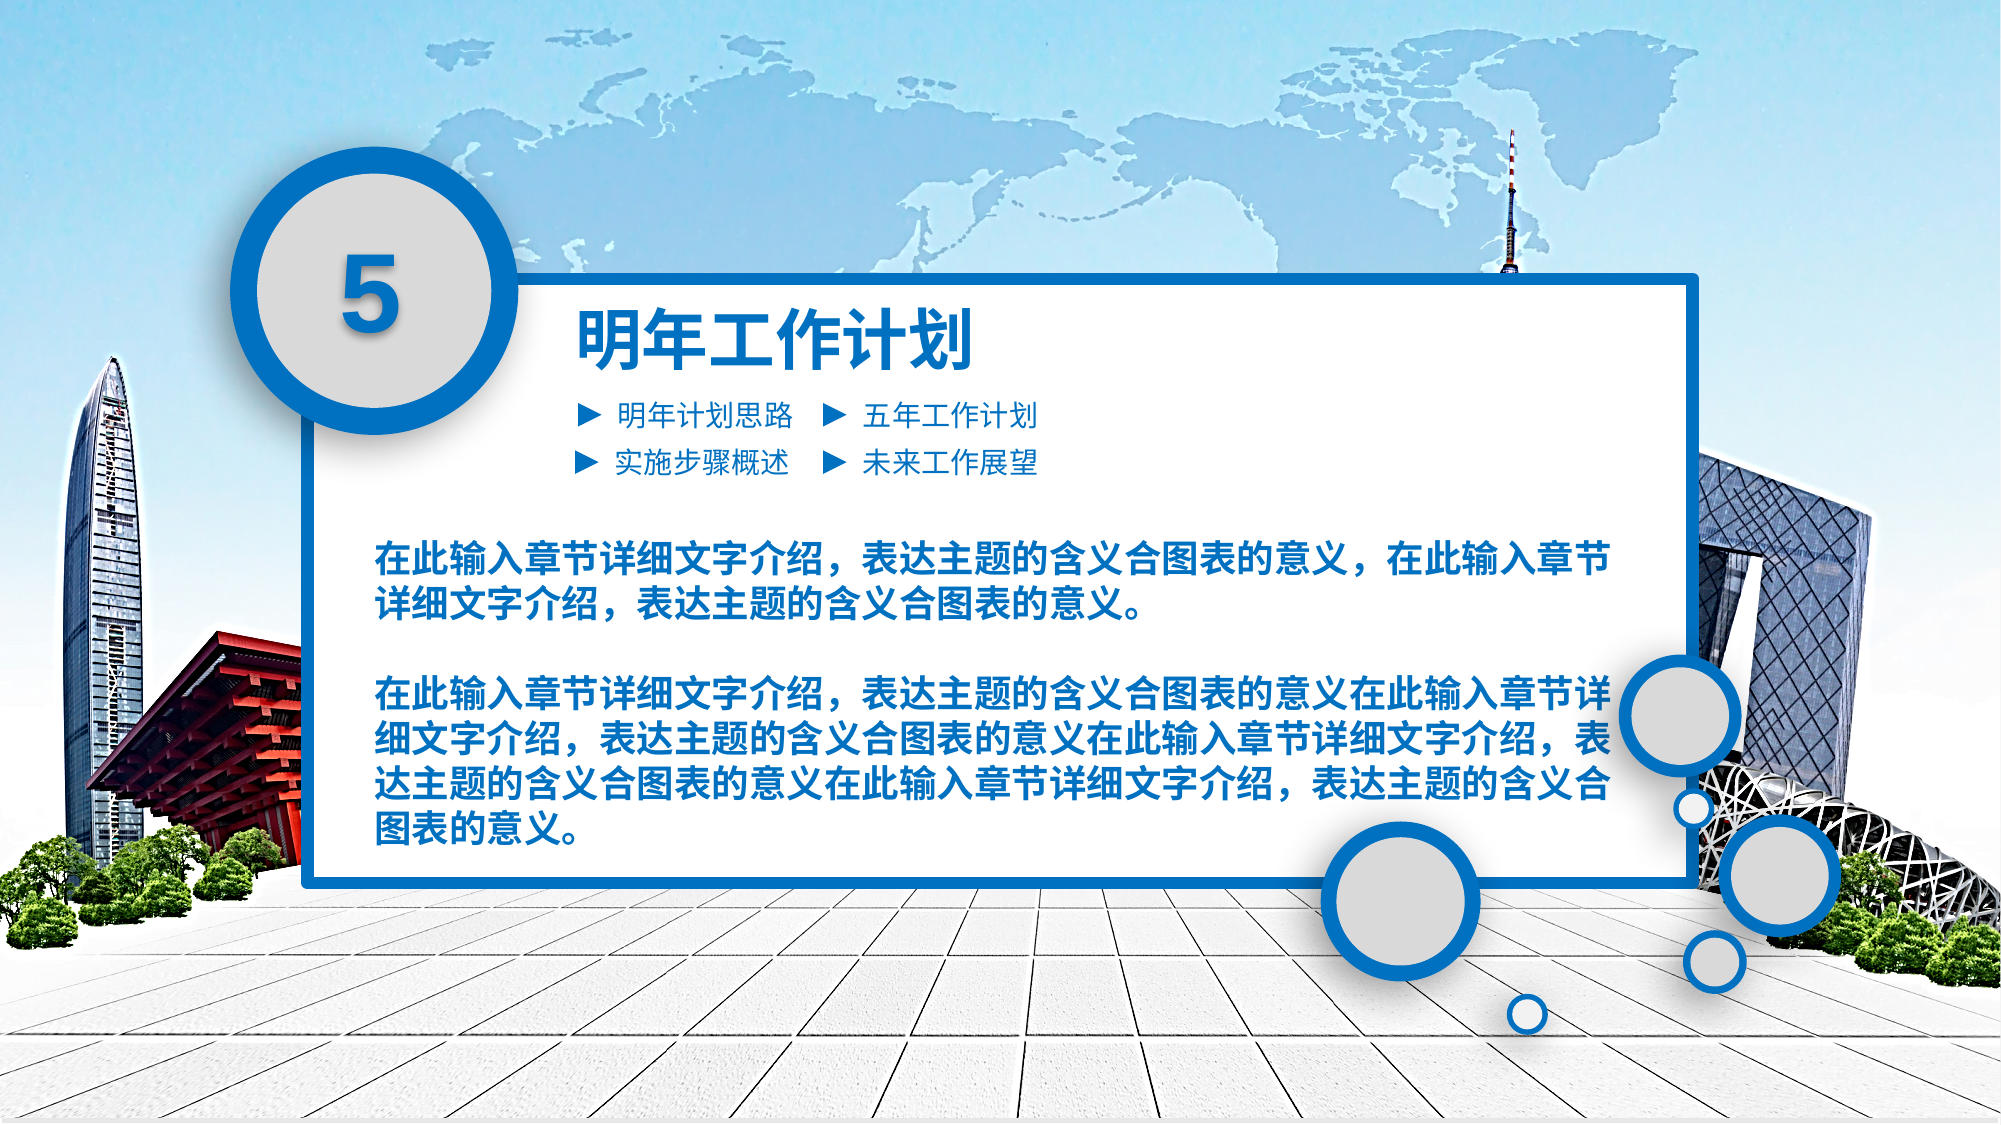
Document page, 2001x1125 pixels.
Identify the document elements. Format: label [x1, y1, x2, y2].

text_box [1620, 656, 1740, 776]
text_box [1508, 995, 1546, 1033]
text_box [574, 444, 803, 480]
picture [0, 0, 2001, 1118]
text_box [1720, 816, 1840, 935]
text_box [822, 396, 1051, 433]
text_box [1675, 790, 1713, 828]
text_box [232, 148, 517, 433]
text_box [577, 396, 806, 433]
text_box [822, 444, 1051, 480]
text_box [1685, 932, 1745, 992]
text_box [1322, 823, 1479, 980]
